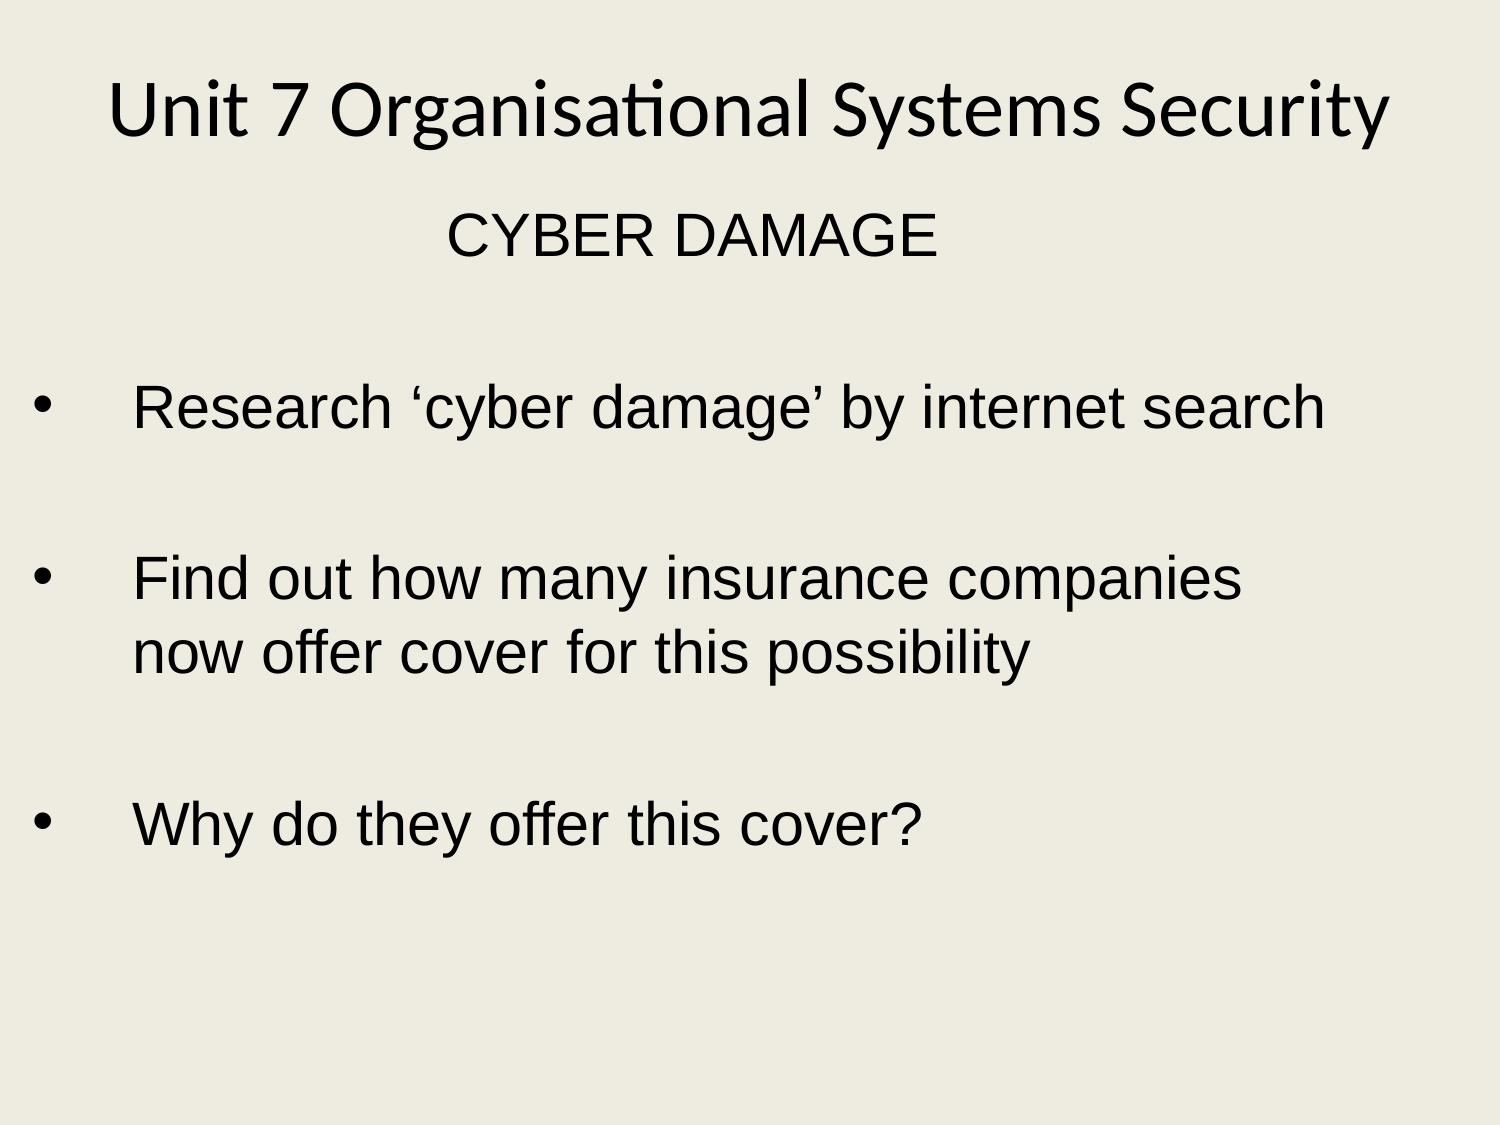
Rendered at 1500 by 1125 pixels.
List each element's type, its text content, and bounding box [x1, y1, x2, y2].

list CYBER DAMAGE Research ‘cyber damage’ by internet search Find out how many insurance companies now offer cover for this possibility Why do they offer this cover? [17, 101, 1368, 929]
title Unit 7 Organisational Systems Security [75, 45, 1425, 161]
